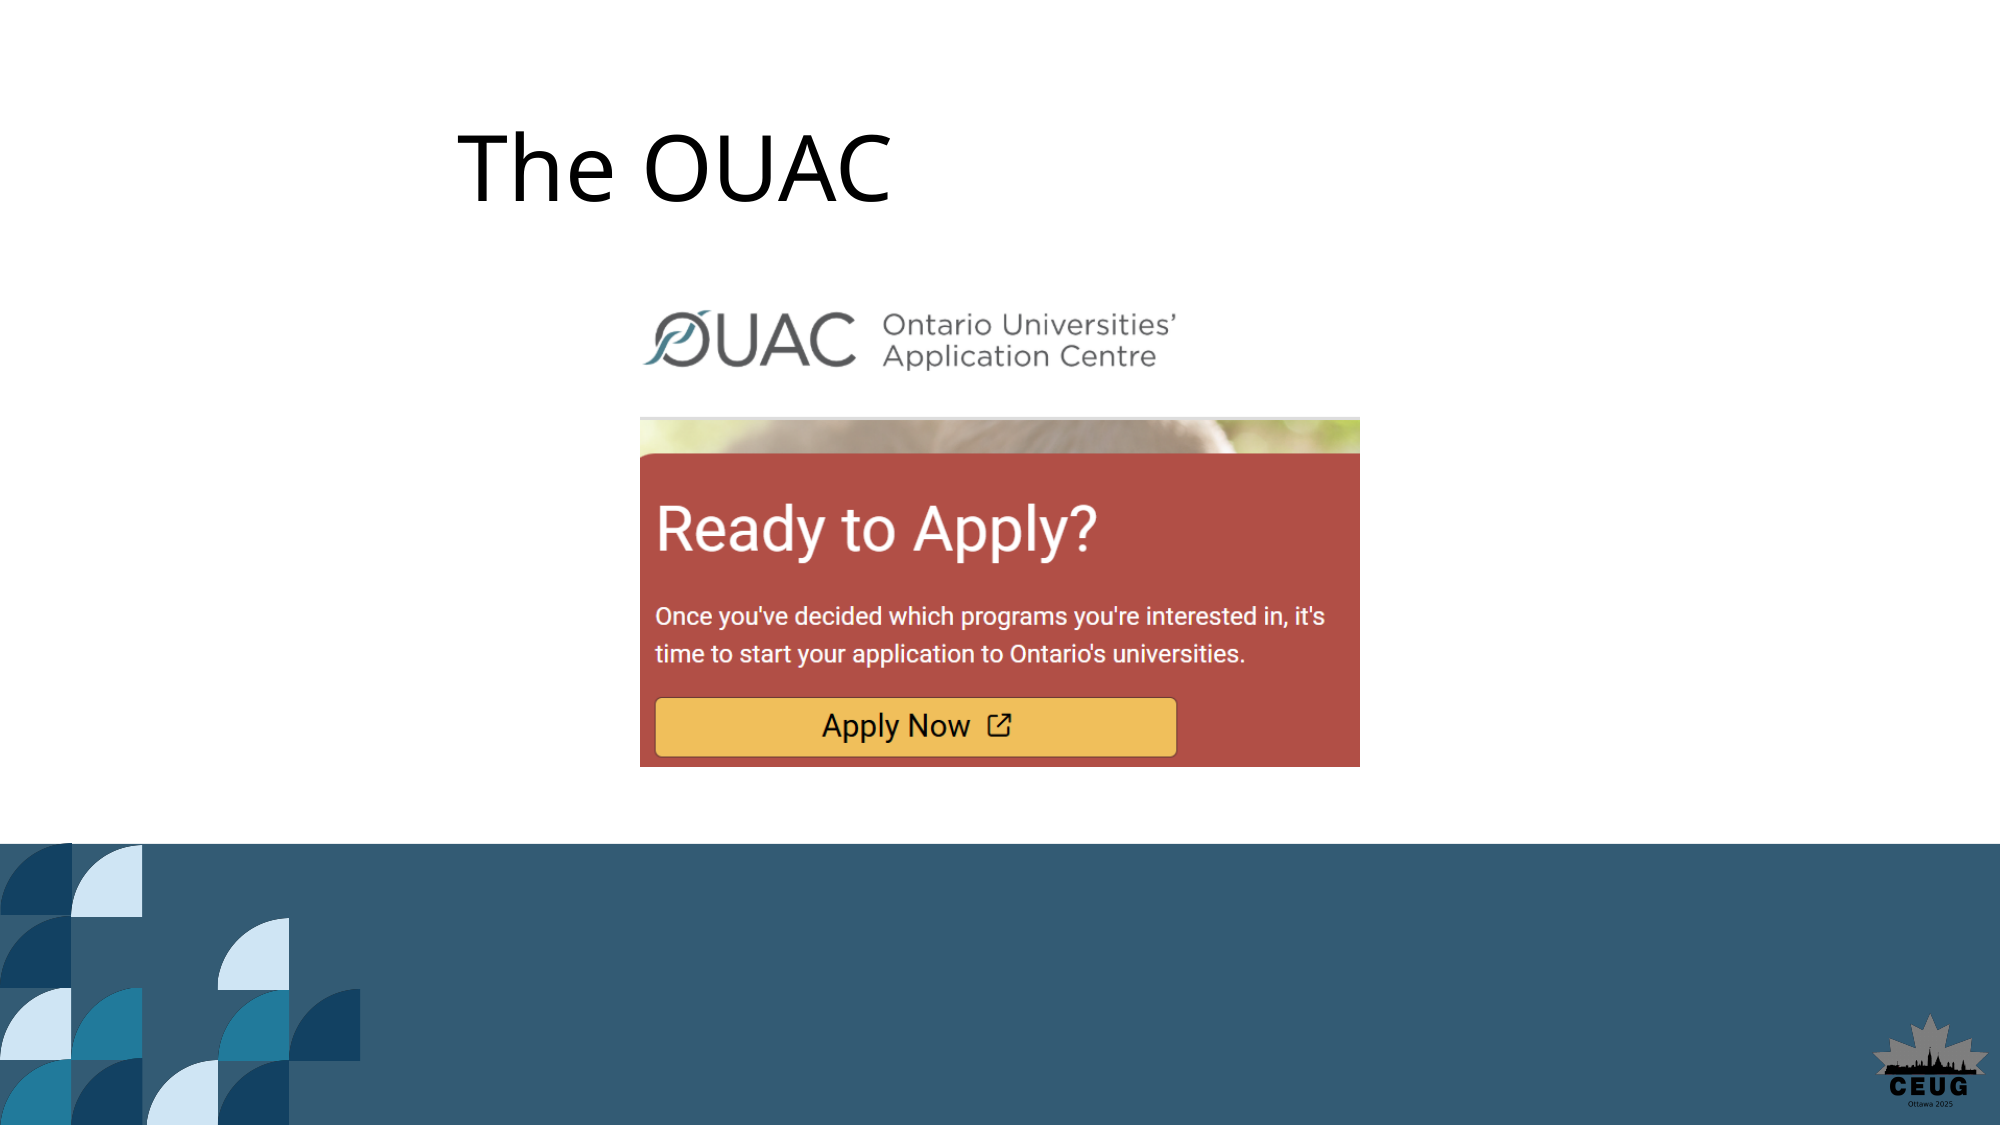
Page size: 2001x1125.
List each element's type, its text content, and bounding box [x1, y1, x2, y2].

picture [0, 843, 143, 1125]
picture [1872, 1013, 1989, 1110]
picture [640, 280, 1360, 767]
title The OUAC [74, 63, 1278, 281]
picture [146, 918, 361, 1125]
